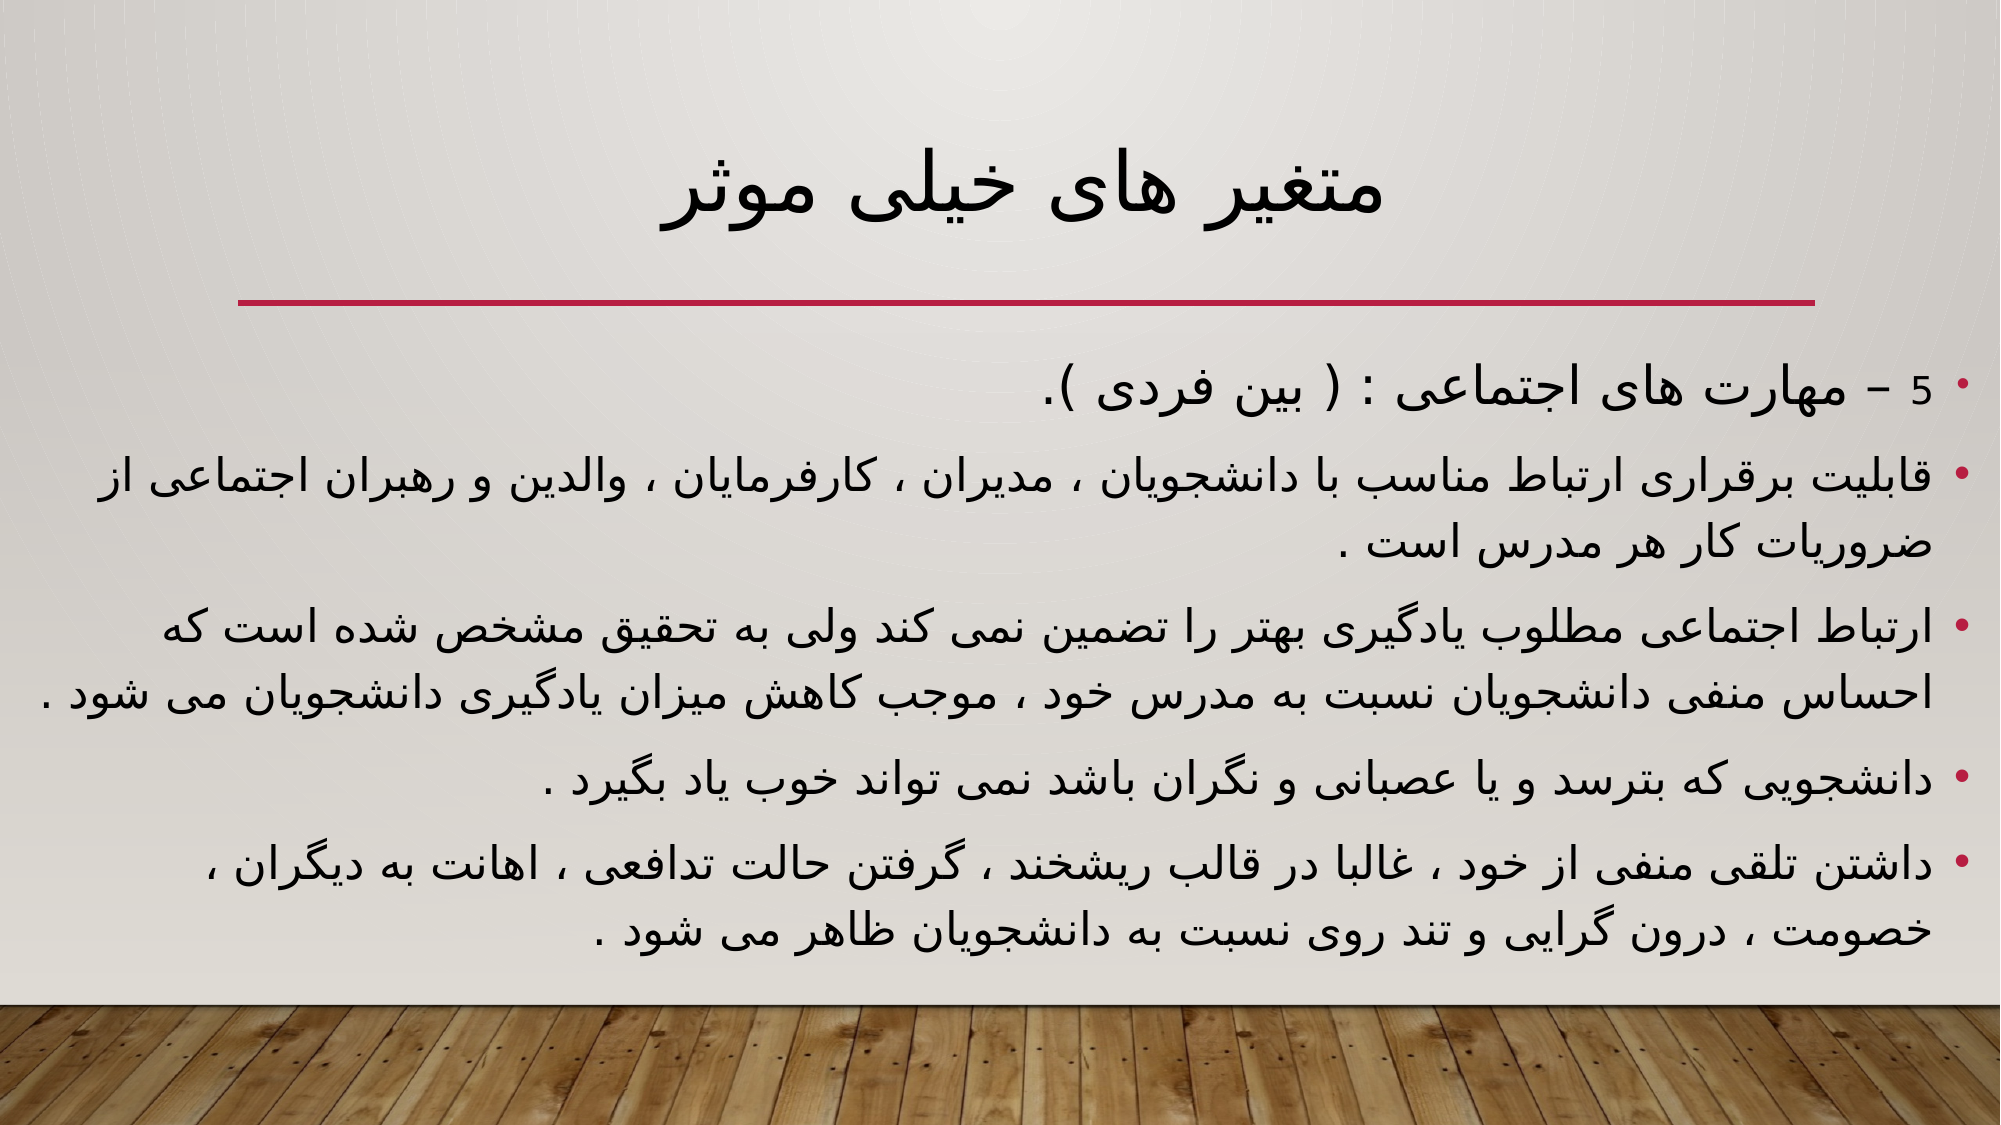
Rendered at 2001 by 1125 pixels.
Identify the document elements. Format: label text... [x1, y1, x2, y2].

title متغیر های خیلی موثر [238, 131, 1814, 305]
picture [0, 1005, 2000, 1125]
list 5 – مهارت های اجتماعی : ( بین فردی ). قابلیت برقراری ارتباط مناسب با دانشجویان ، مدیران ، کارفرمایان ، والدین و رهبران اجتماعی از ضروریات کار هر مدرس است . ارتباط اجتماعی مطلوب یادگیری بهتر را تضمین نمی کند ولی به تحقیق مشخص شده است که احساس منفی دانشجویان نسبت به مدرس خود ، موجب کاهش میزان یادگیری دانشجویان می شود . دانشجویی که بترسد و یا عصبانی و نگران باشد نمی تواند خوب یاد بگیرد . داشتن تلقی منفی از خود ، غالبا در قالب ریشخند ، گرفتن حالت تدافعی ، اهانت به دیگران ، خصومت ، درون گرایی و تند روی نسبت به دانشجویان ظاهر می شود . [21, 330, 1984, 977]
